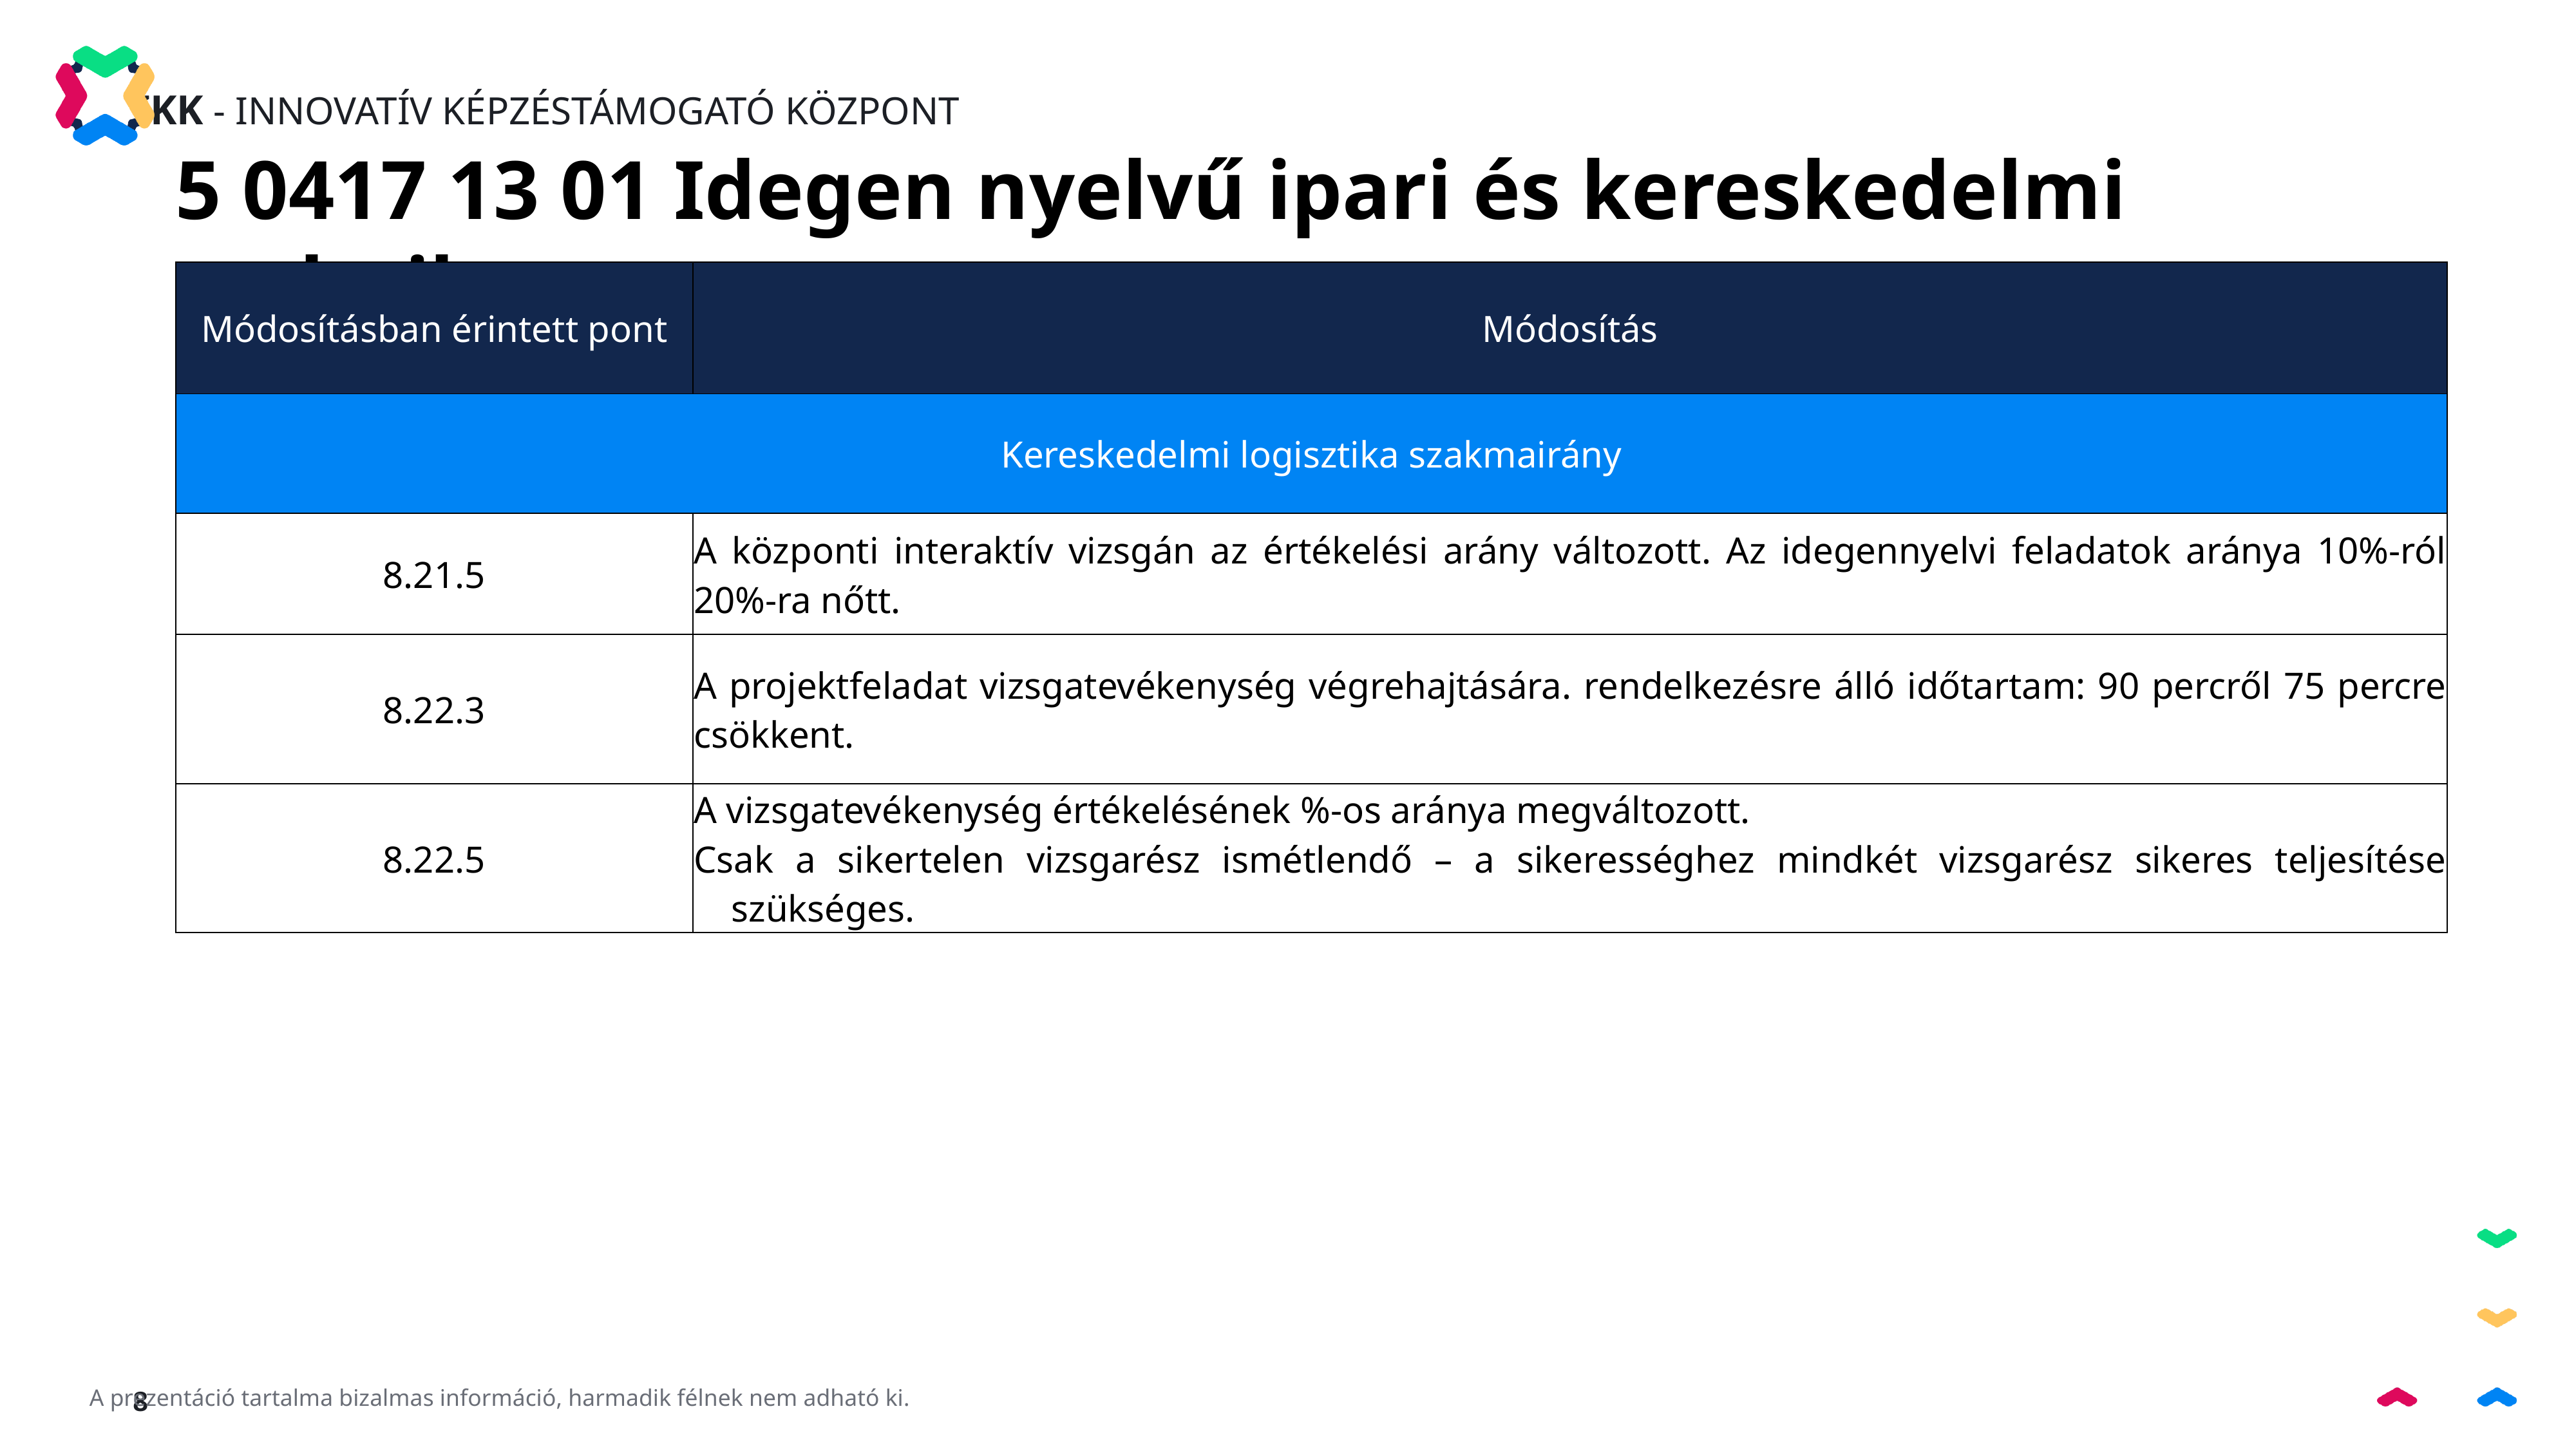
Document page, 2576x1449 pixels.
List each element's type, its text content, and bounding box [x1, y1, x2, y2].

table_cell A vizsgatevékenység értékelésének %-os aránya megváltozott. Csak a sikertelen vizsgarész ismétlendő – a sikerességhez mindkét vizsgarész sikeres teljesítése szükséges. [694, 784, 2447, 932]
table_cell 8.22.3 [176, 635, 692, 783]
table_header Módosításban érintett pont [176, 263, 692, 393]
table_header Módosítás [694, 263, 2447, 393]
table_cell Kereskedelmi logisztika szakmairány [176, 394, 2447, 513]
table_cell A központi interaktív vizsgán az értékelési arány változott. Az idegennyelvi feladatok aránya 10%-ról 20%-ra nőtt. [694, 514, 2447, 634]
table_cell 8.21.5 [176, 514, 692, 634]
list 5 0417 13 01 Idegen nyelvű ipari és kereskedelmi technikus [175, 138, 2294, 223]
picture [2377, 1229, 2517, 1406]
table_cell A projektfeladat vizsgatevékenység végrehajtására. rendelkezésre álló időtartam: 90 percről 75 percre csökkent. [694, 635, 2447, 783]
picture [55, 46, 155, 146]
table_cell 8.22.5 [176, 784, 692, 932]
